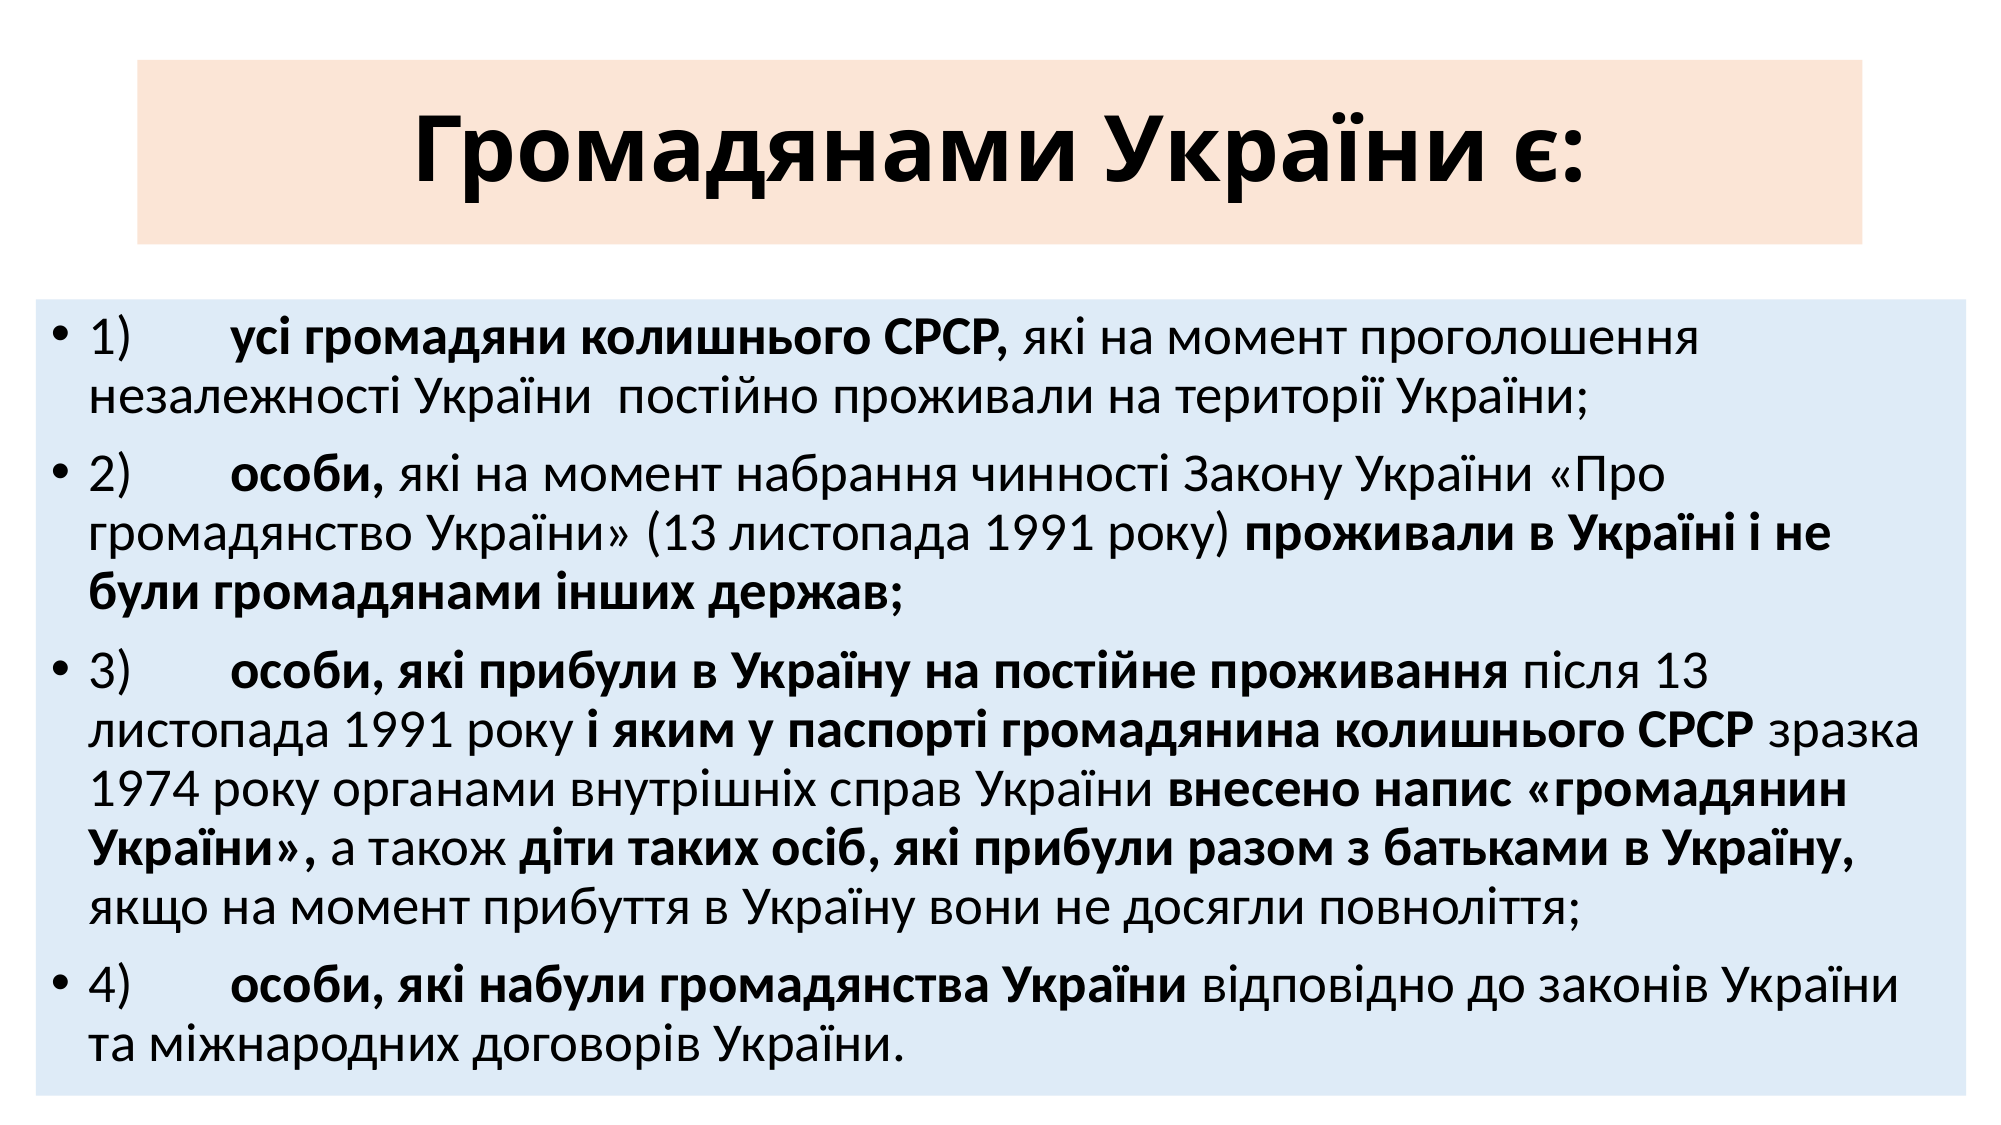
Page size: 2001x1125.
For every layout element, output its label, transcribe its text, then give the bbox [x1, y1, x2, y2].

title Громадянами України є: [137, 59, 1863, 245]
list 1) усі громадяни колишнього СРСР, які на момент проголошення незалежності України постійно проживали на території України; 2) особи, які на момент набрання чинності Закону України «Про громадянство України» (13 листопада 1991 року) проживали в Україні і не були громадянами інших держав; 3) особи, які прибули в Україну на постійне проживання після 13 листопада 1991 року і яким у паспорті громадянина колишнього СРСР зразка 1974 року органами внутрішніх справ України внесено напис «громадянин України», а також діти таких осіб, які прибули разом з батьками в Україну, якщо на момент прибуття в Україну вони не досягли повноліття; 4) особи, які набули громадянства України відповідно до законів України та міжнародних договорів України. [35, 299, 1967, 1096]
